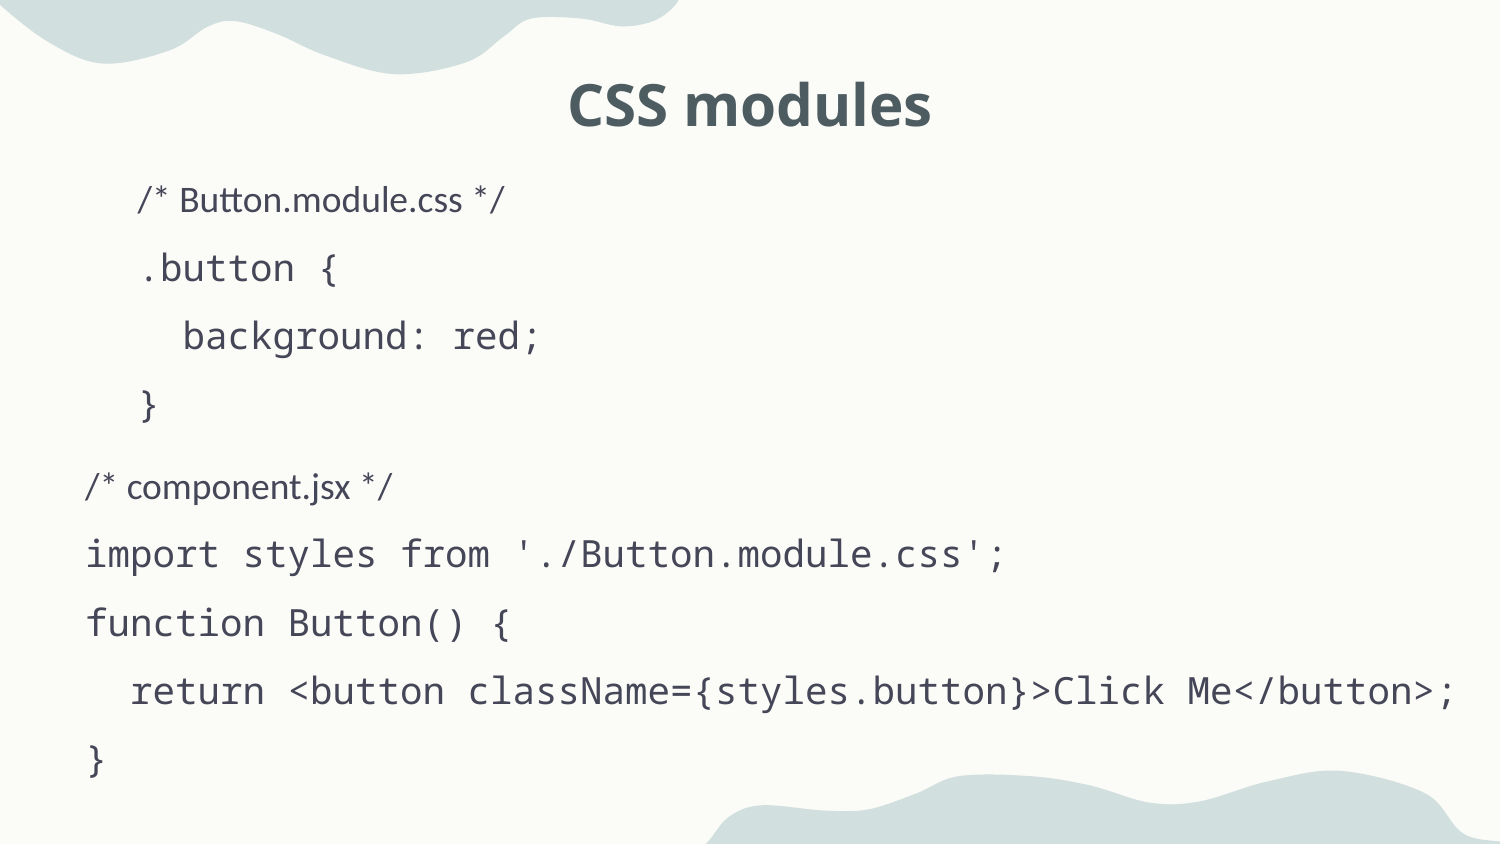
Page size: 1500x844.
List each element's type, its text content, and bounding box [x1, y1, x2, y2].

text_box /* component.jsx */ import styles from './Button.module.css'; function Button() { return <button className={styles.button}>Click Me</button>; } [70, 447, 1473, 840]
subtitle /* Button.module.css */ .button { background: red; } [122, 153, 685, 447]
title CSS modules [122, 61, 1378, 154]
